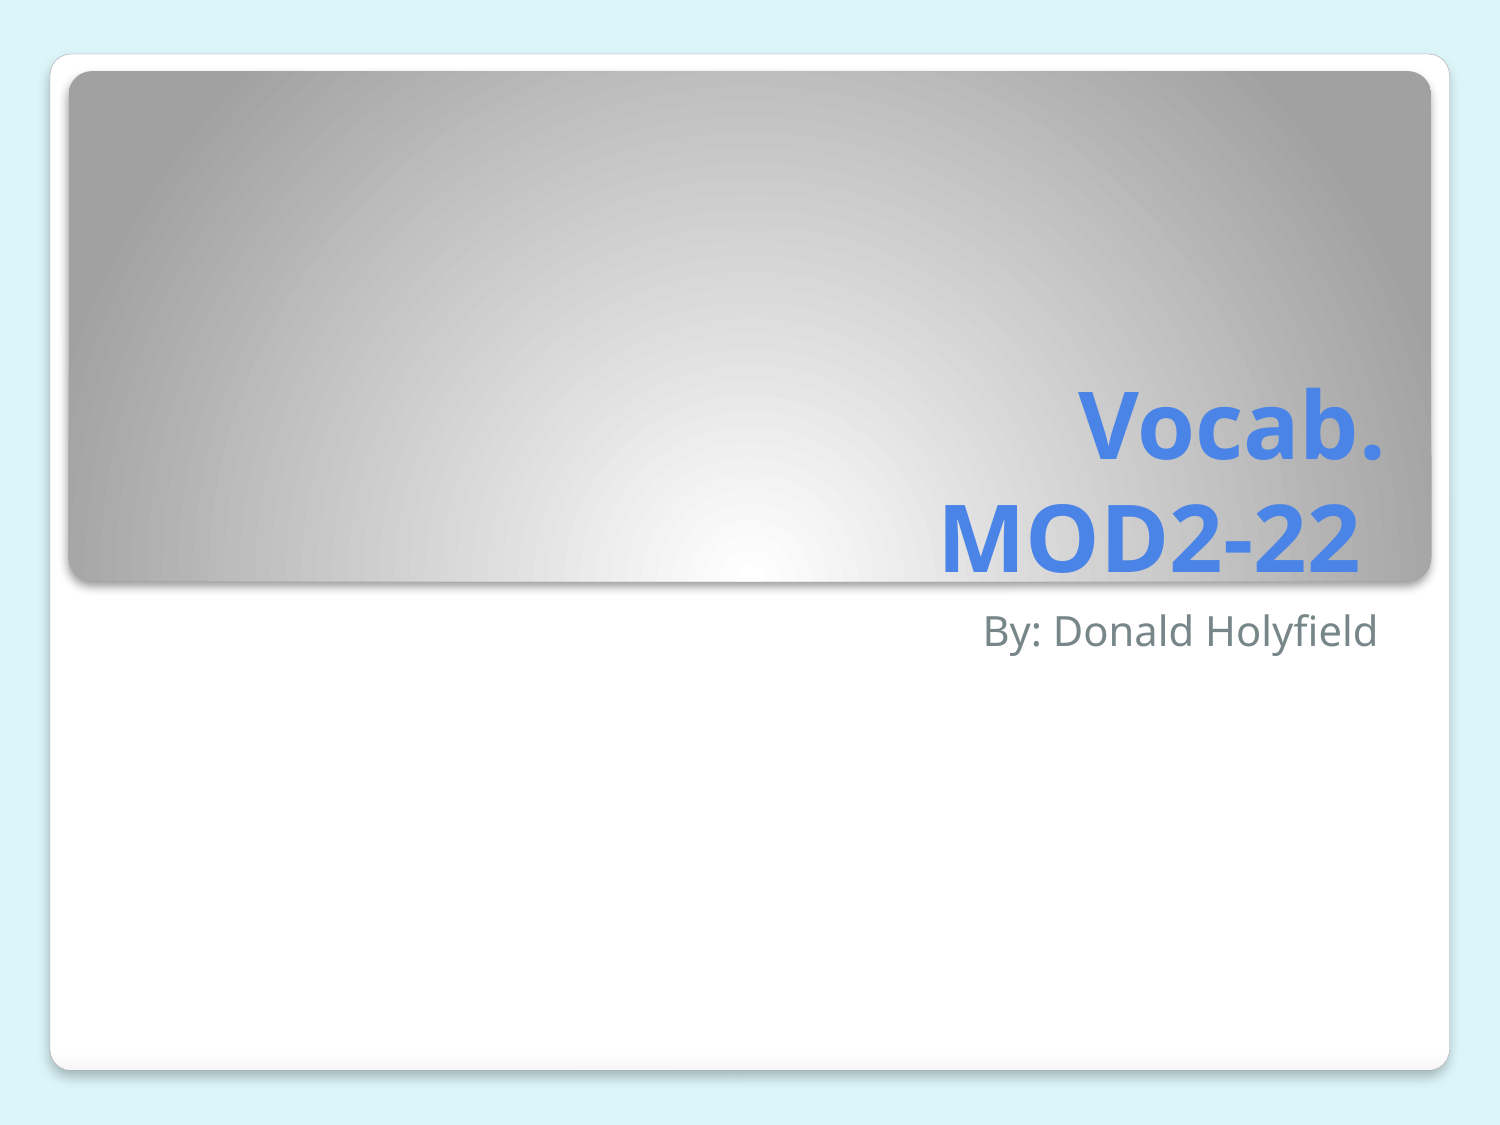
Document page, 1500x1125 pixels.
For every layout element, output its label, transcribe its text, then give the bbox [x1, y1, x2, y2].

subtitle By: Donald Holyfield [118, 604, 1394, 755]
title Vocab. MOD2-22 [118, 298, 1394, 599]
